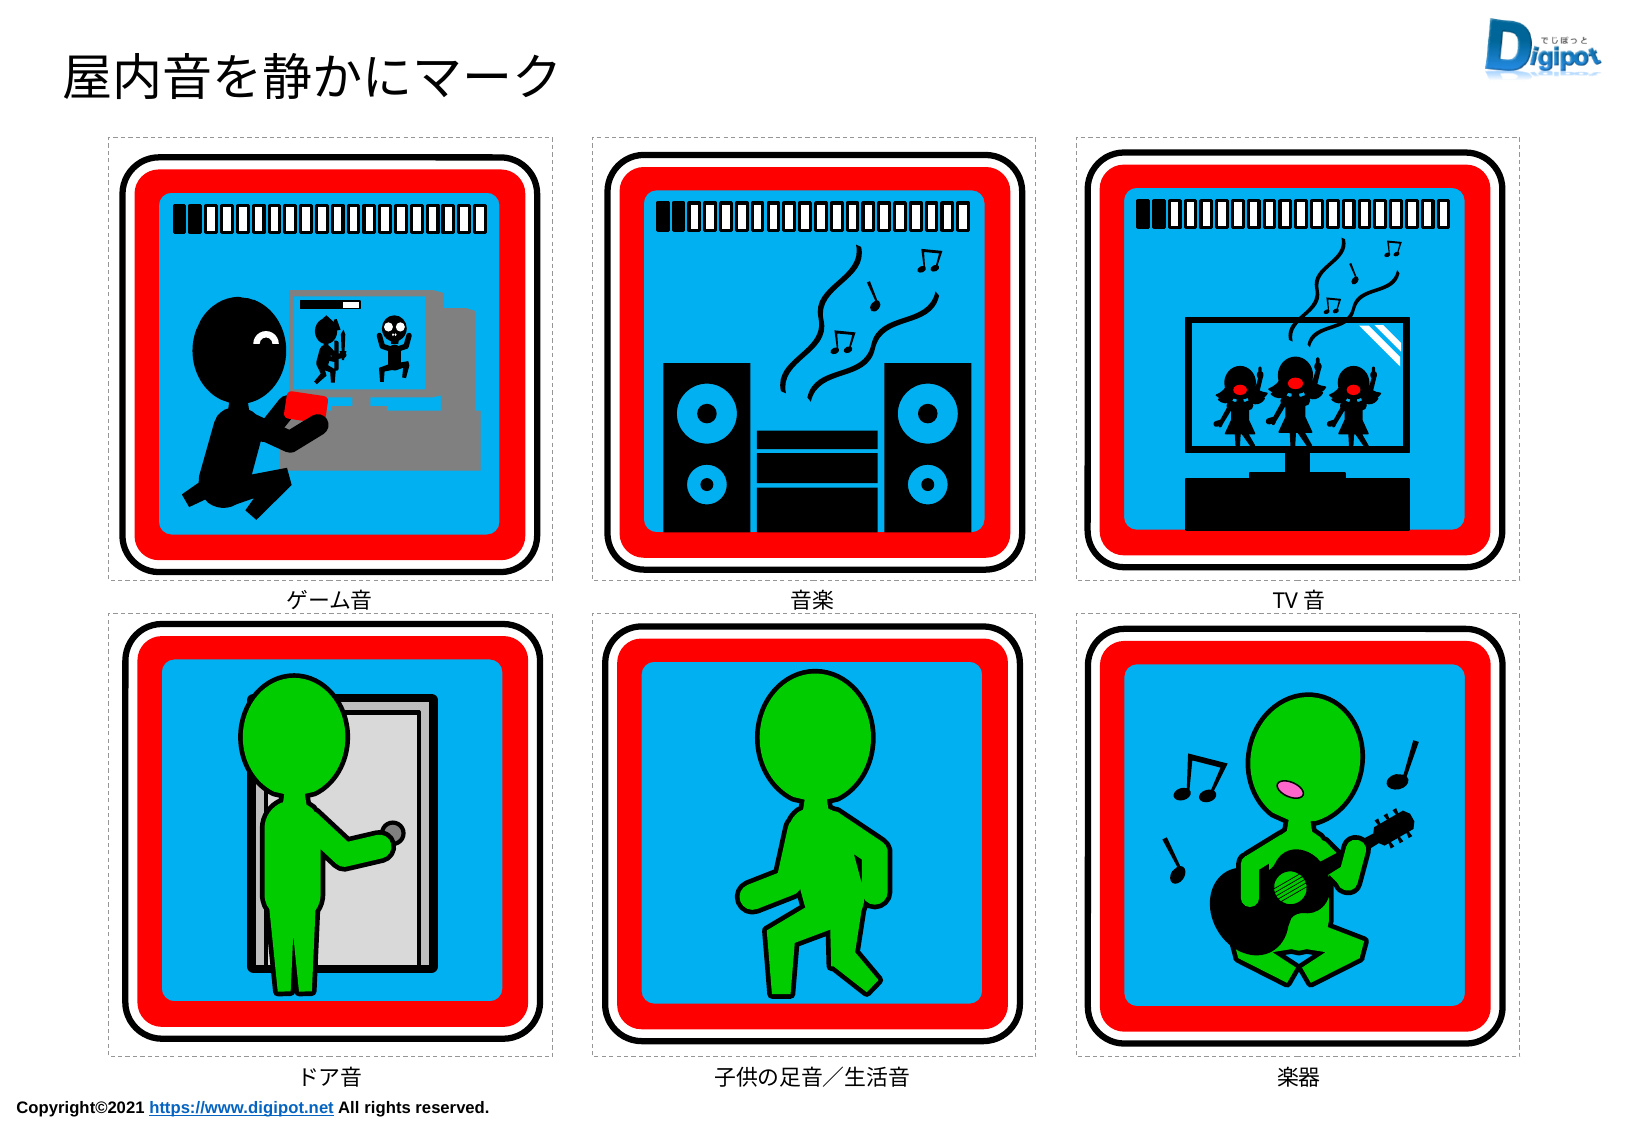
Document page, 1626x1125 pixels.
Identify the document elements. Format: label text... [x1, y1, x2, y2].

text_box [1087, 628, 1503, 1044]
text_box TV音 [1078, 578, 1520, 620]
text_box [607, 154, 1023, 570]
text_box 屋内音を静かにマーク [47, 38, 578, 113]
text_box ドア音 [109, 1055, 551, 1097]
text_box ゲーム音 [109, 578, 551, 620]
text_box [125, 624, 541, 1039]
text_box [122, 157, 538, 573]
text_box 子供の足音／生活音 [591, 1055, 1033, 1097]
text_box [605, 626, 1020, 1042]
text_box 音楽 [591, 578, 1033, 620]
text_box 楽器 [1078, 1055, 1520, 1097]
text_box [1087, 152, 1503, 568]
picture [1485, 18, 1602, 82]
